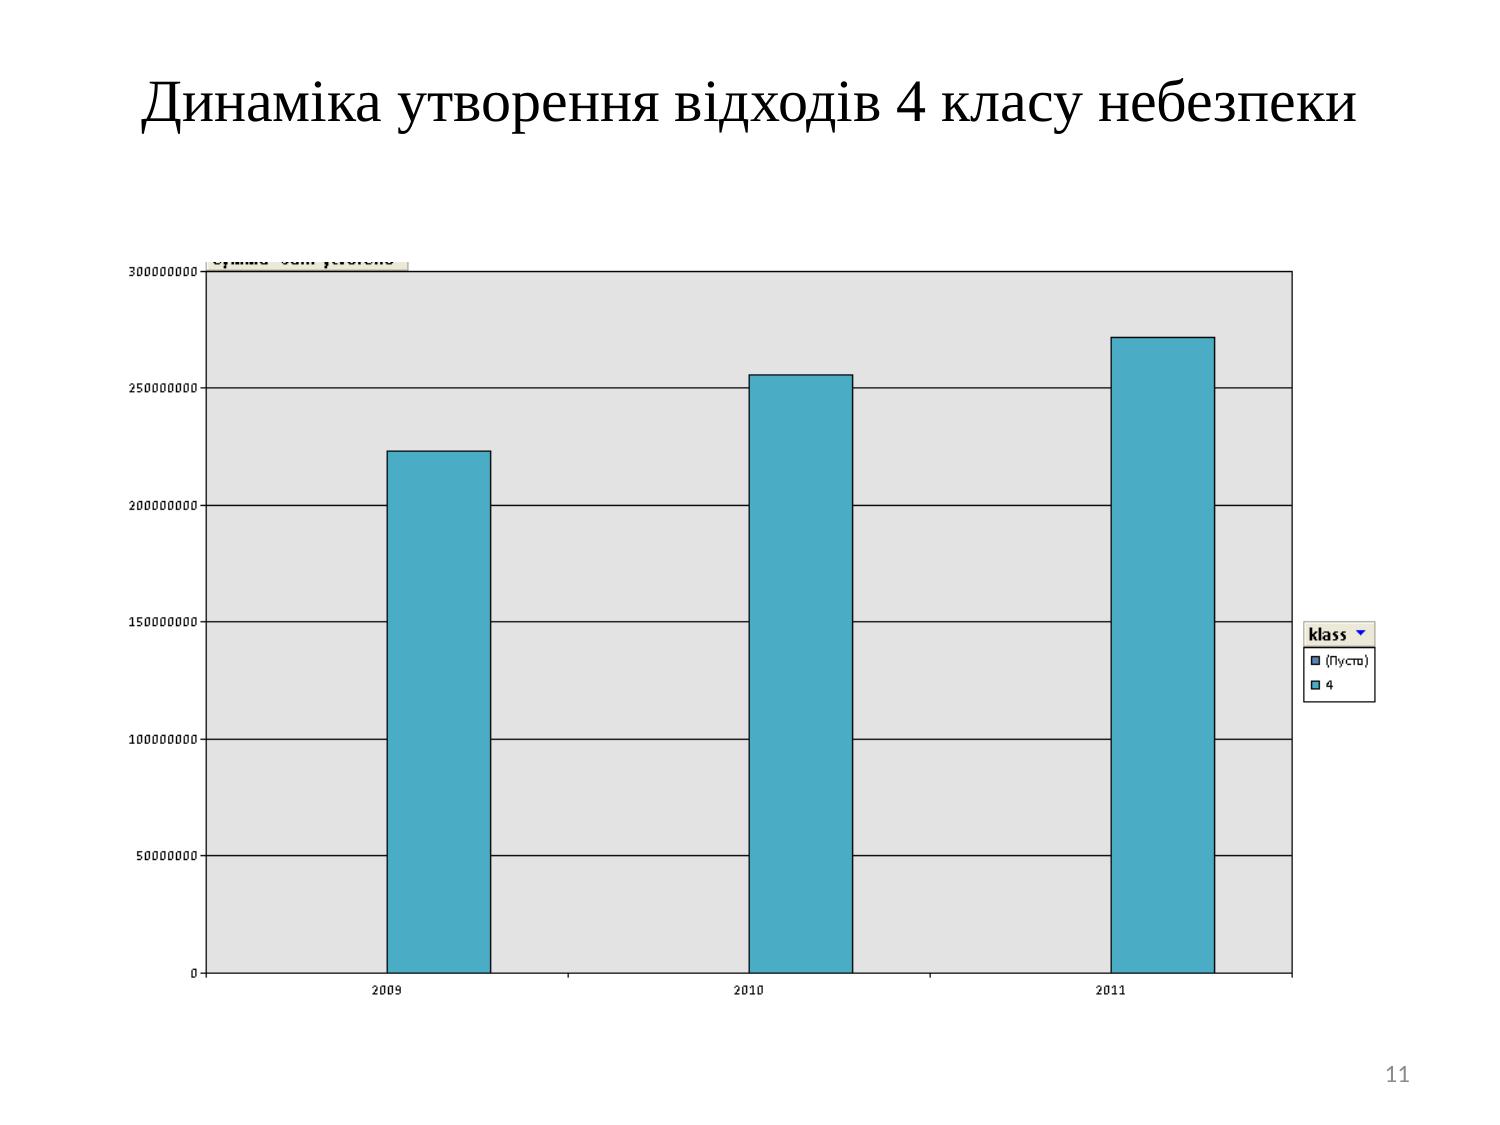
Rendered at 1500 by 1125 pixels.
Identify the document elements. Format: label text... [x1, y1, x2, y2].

slide_number 11 [1074, 1042, 1425, 1103]
title Динаміка утворення відходів 4 класу небезпеки [75, 45, 1425, 149]
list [123, 262, 1377, 1006]
